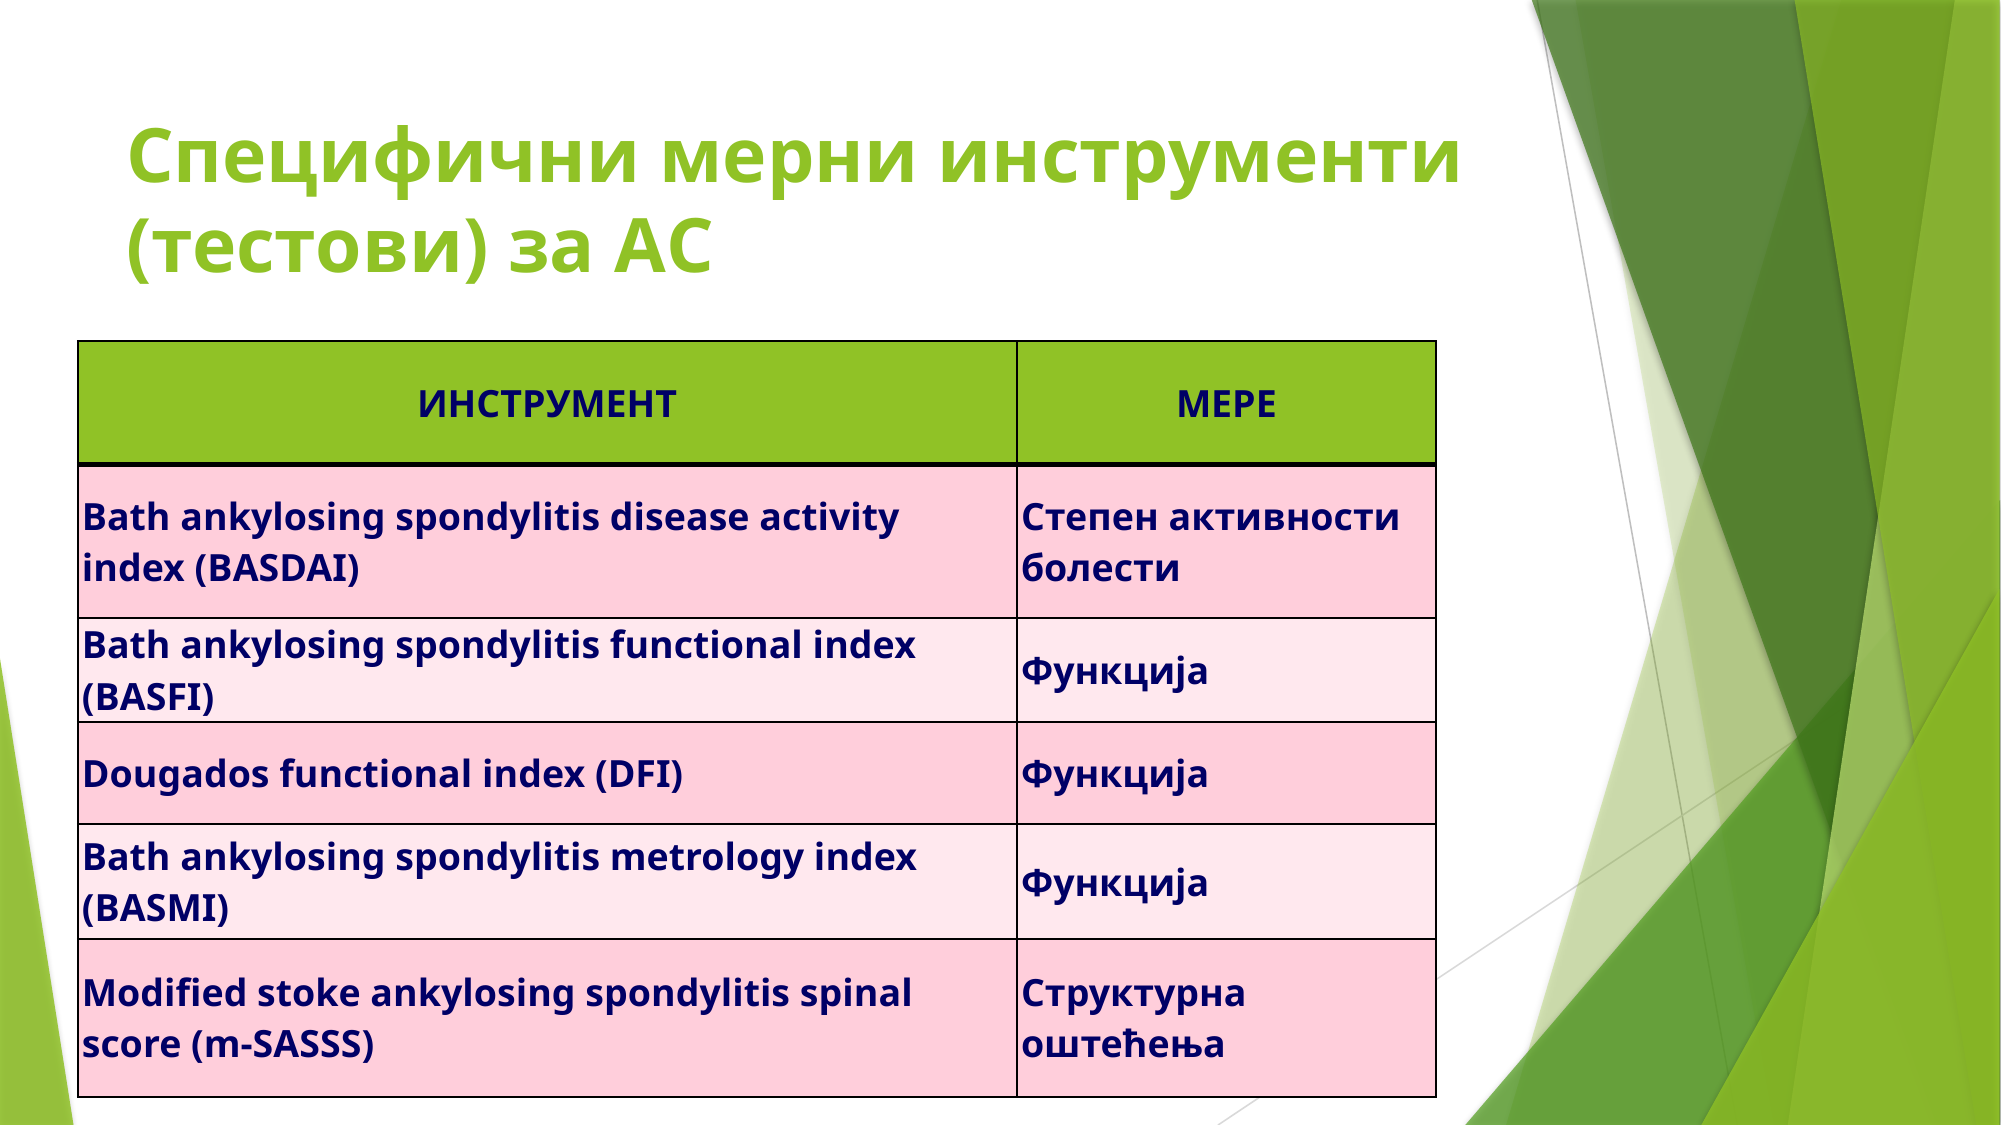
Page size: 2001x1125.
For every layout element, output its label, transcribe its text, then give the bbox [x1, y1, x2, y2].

table_cell Функција [1018, 723, 1435, 823]
table_cell Modified stoke ankylosing spondylitis spinal score (m-SASSS) [79, 940, 1016, 1096]
table_cell Dougados functional index (DFI) [79, 723, 1016, 823]
table_cell Bath ankylosing spondylitis metrology index (BASMI) [79, 825, 1016, 938]
title Специфични мерни инструменти (тестови) за АС [111, 99, 1522, 317]
table_cell Bath ankylosing spondylitis disease activity index (BASDAI) [79, 467, 1016, 617]
table_header МЕРЕ [1018, 342, 1435, 462]
table_cell Функција [1018, 619, 1435, 721]
table_cell Функција [1018, 825, 1435, 938]
table_cell Структурна оштећења [1018, 940, 1435, 1096]
table_header ИНСТРУМЕНТ [79, 342, 1016, 462]
table_cell Bath ankylosing spondylitis functional index (BASFI) [79, 619, 1016, 721]
table_cell Степен активности болести [1018, 467, 1435, 617]
